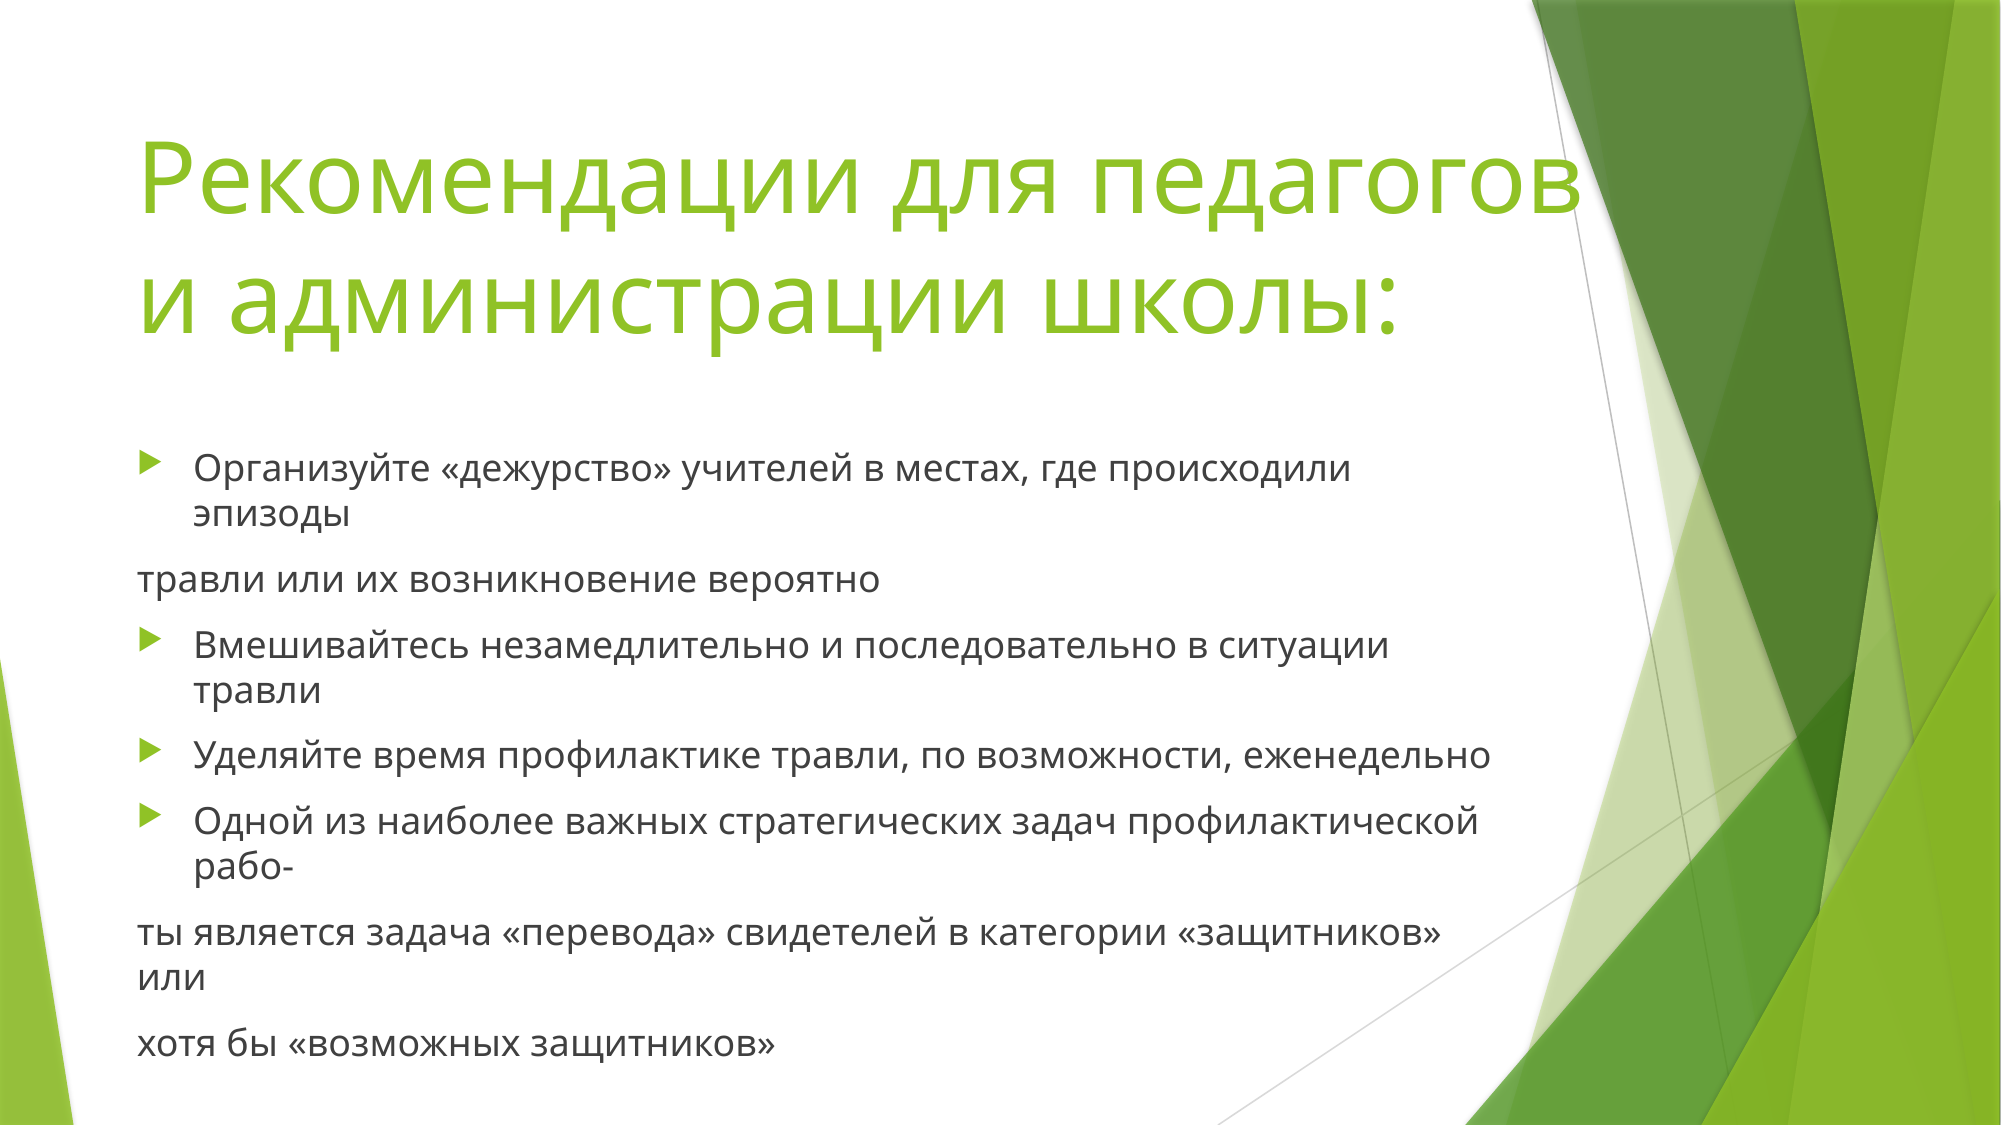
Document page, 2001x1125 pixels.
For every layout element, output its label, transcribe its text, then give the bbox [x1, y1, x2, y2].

title Рекомендации для педагогов и администрации школы: [121, 106, 1628, 323]
list Организуйте «дежурство» учителей в местах, где происходили эпизоды травли или их возникновение вероятно Вмешивайтесь незамедлительно и последовательно в ситуации травли Уделяйте время профилактике травли, по возможности, еженедельно Одной из наиболее важных стратегических задач профилактической рабо- ты является задача «перевода» свидетелей в категории «защитников» или хотя бы «возможных защитников» [121, 436, 1533, 1073]
